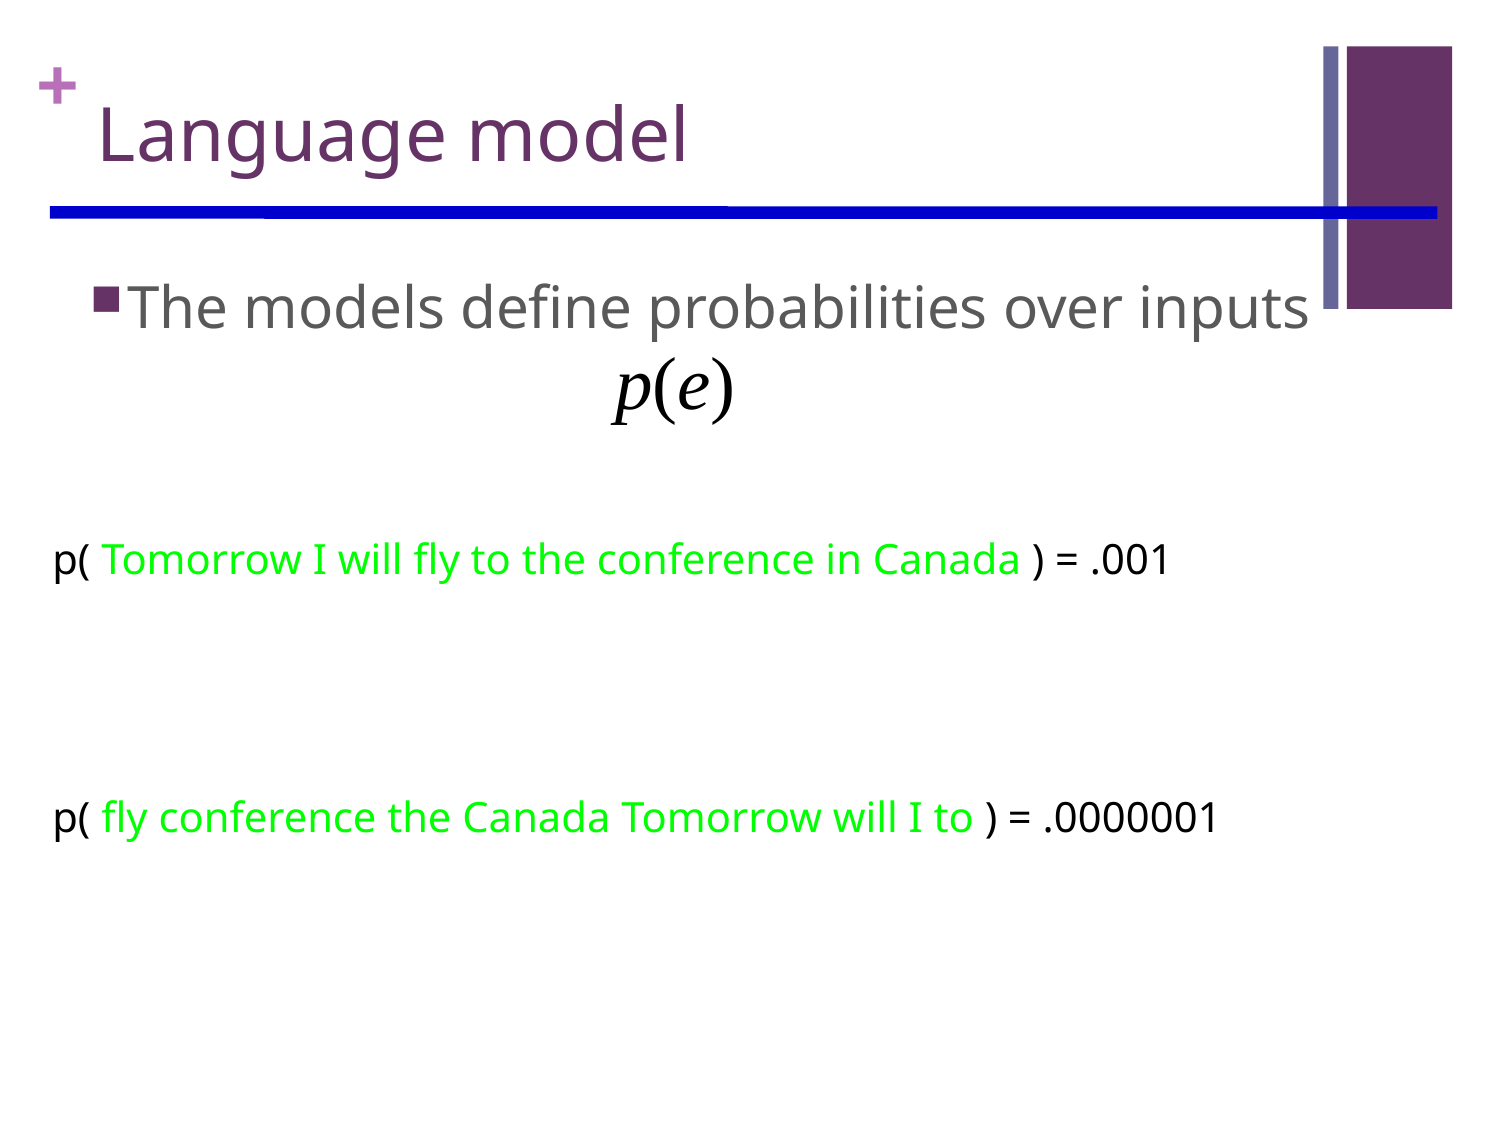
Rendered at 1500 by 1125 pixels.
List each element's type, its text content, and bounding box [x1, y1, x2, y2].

title Language model [81, 79, 1322, 212]
title Language model [81, 213, 1322, 262]
list The models define probabilities over inputs [75, 262, 1425, 363]
text_box p( Tomorrow I will fly to the conference in Canada ) = .001 [37, 525, 1225, 590]
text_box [596, 352, 742, 435]
text_box p( fly conference the Canada Tomorrow will I to ) = .0000001 [37, 783, 1363, 849]
